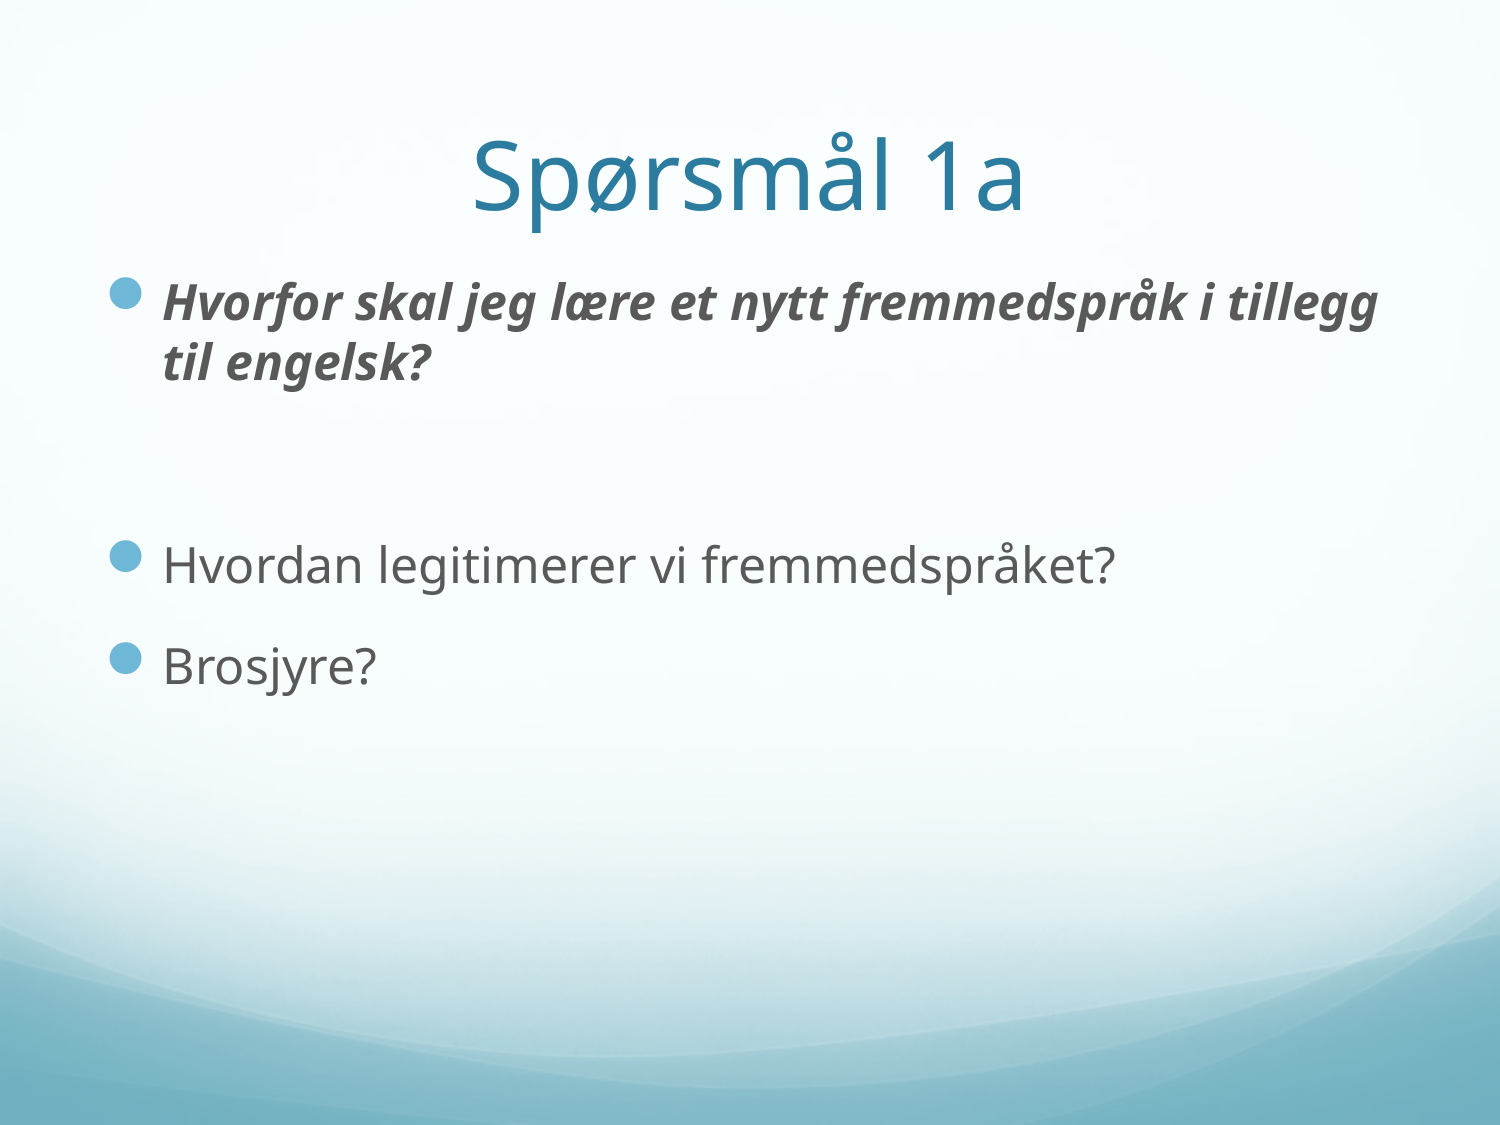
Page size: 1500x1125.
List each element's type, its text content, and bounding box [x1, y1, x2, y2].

title Spørsmål 1a [90, 17, 1410, 237]
list Hvorfor skal jeg lære et nytt fremmedspråk i tillegg til engelsk? Hvordan legitimerer vi fremmedspråket? Brosjyre? [90, 262, 1410, 975]
